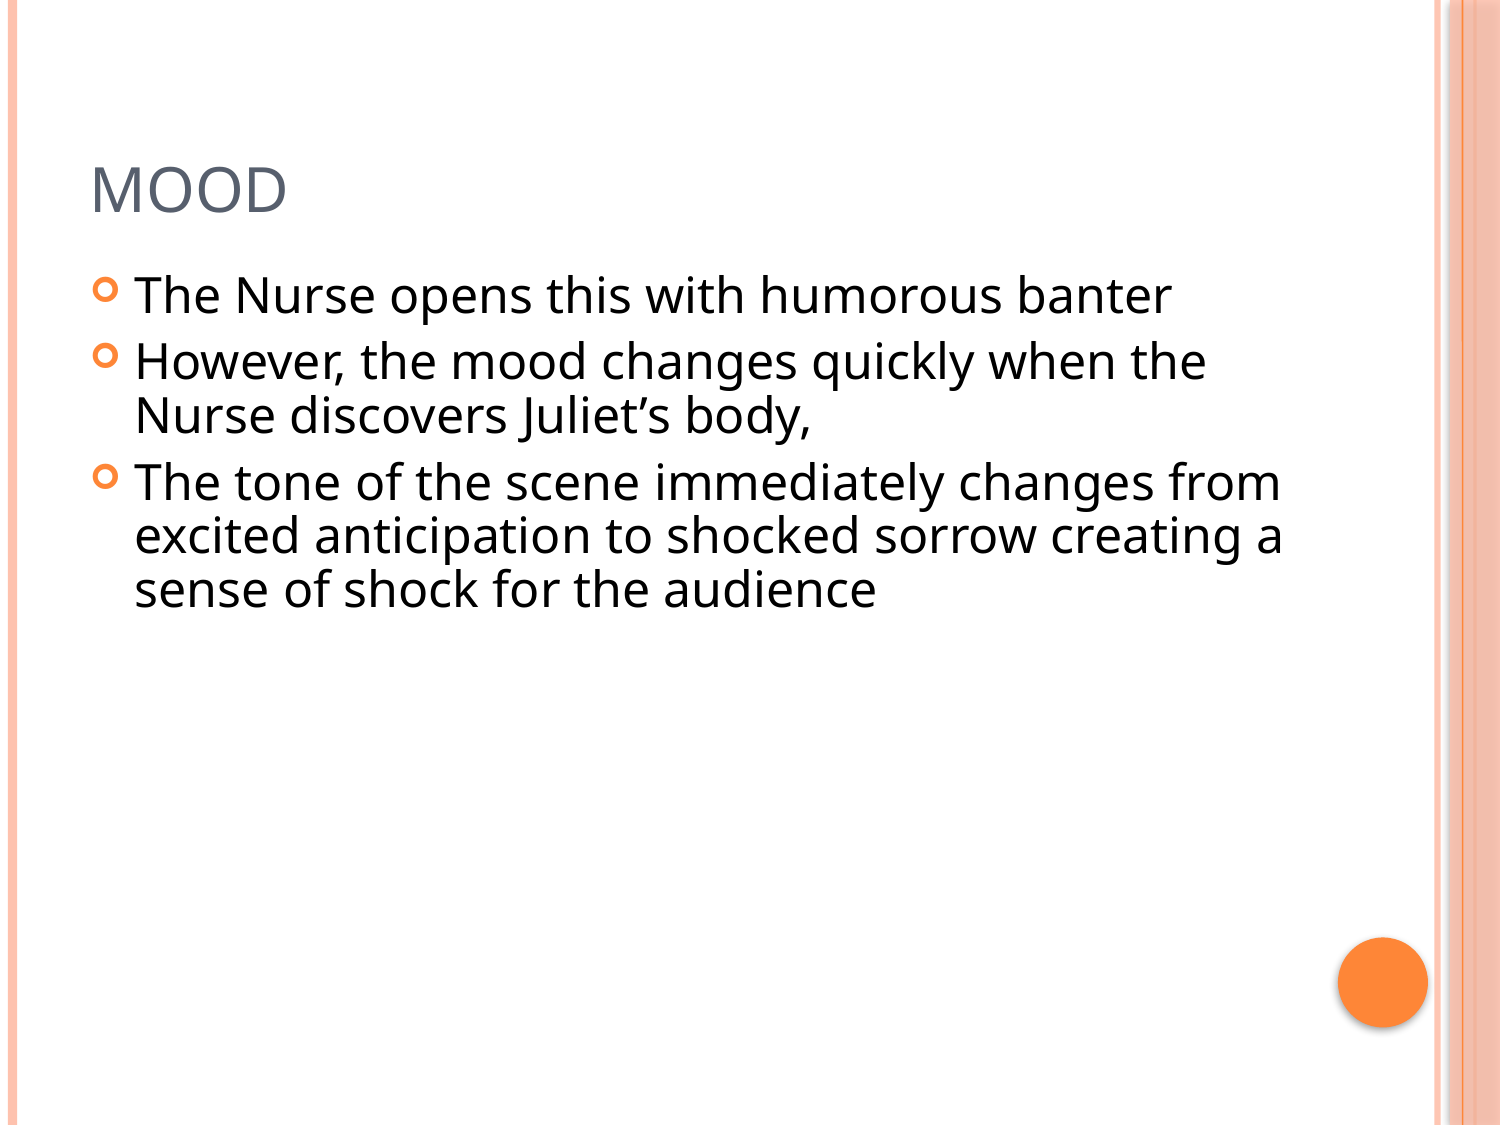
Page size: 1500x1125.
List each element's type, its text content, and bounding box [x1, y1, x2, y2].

list The Nurse opens this with humorous banter However, the mood changes quickly when the Nurse discovers Juliet’s body, The tone of the scene immediately changes from excited anticipation to shocked sorrow creating a sense of shock for the audience [75, 262, 1300, 1062]
title Mood [75, 45, 1300, 233]
